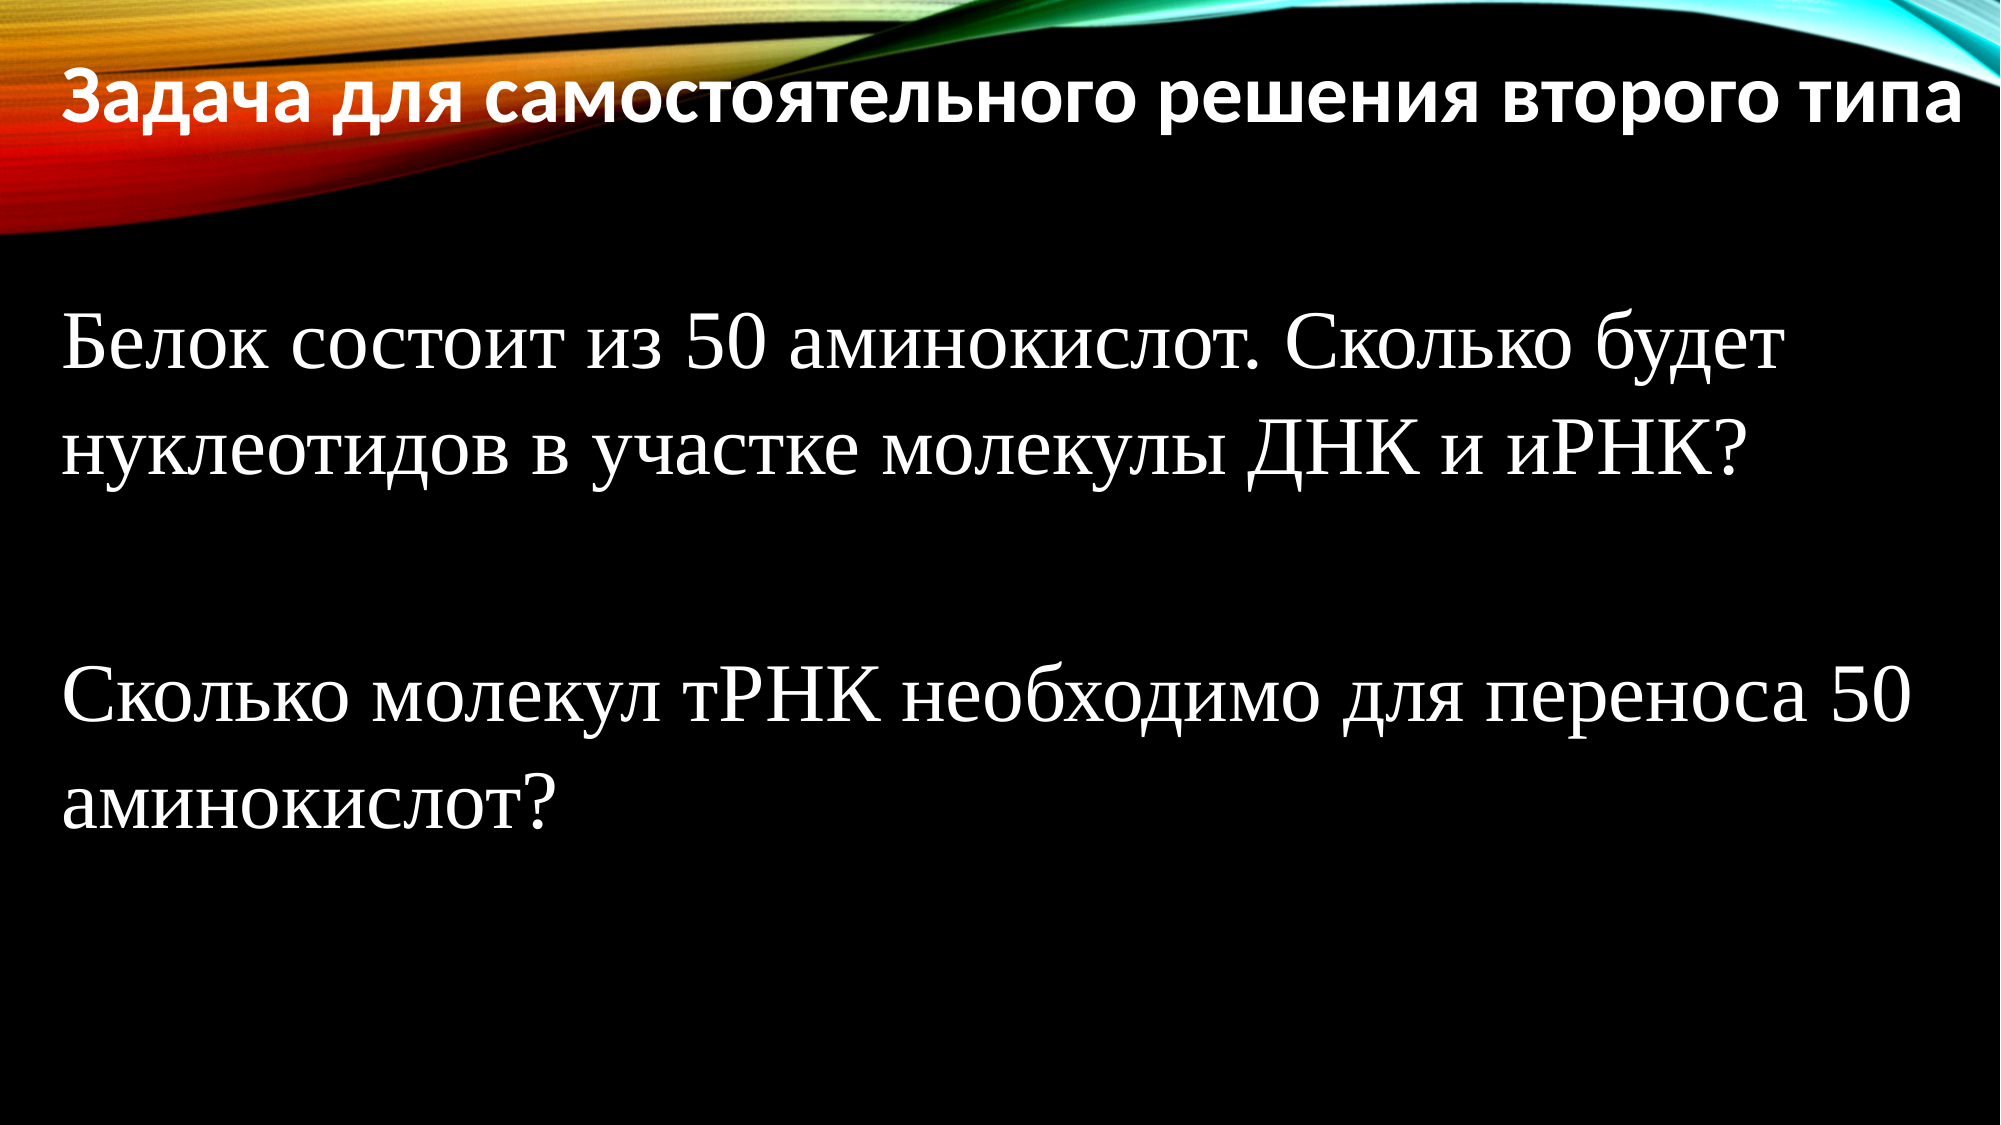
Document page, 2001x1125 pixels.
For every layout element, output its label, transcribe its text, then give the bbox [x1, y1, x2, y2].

text_box Задача для самостоятельного решения второго типа Белок состоит из 50 аминокислот. Сколько будет нуклеотидов в участке молекулы ДНК и иРНК? Сколько молекул тРНК необходимо для переноса 50 аминокислот? [46, 25, 2000, 853]
picture [0, 0, 2000, 237]
